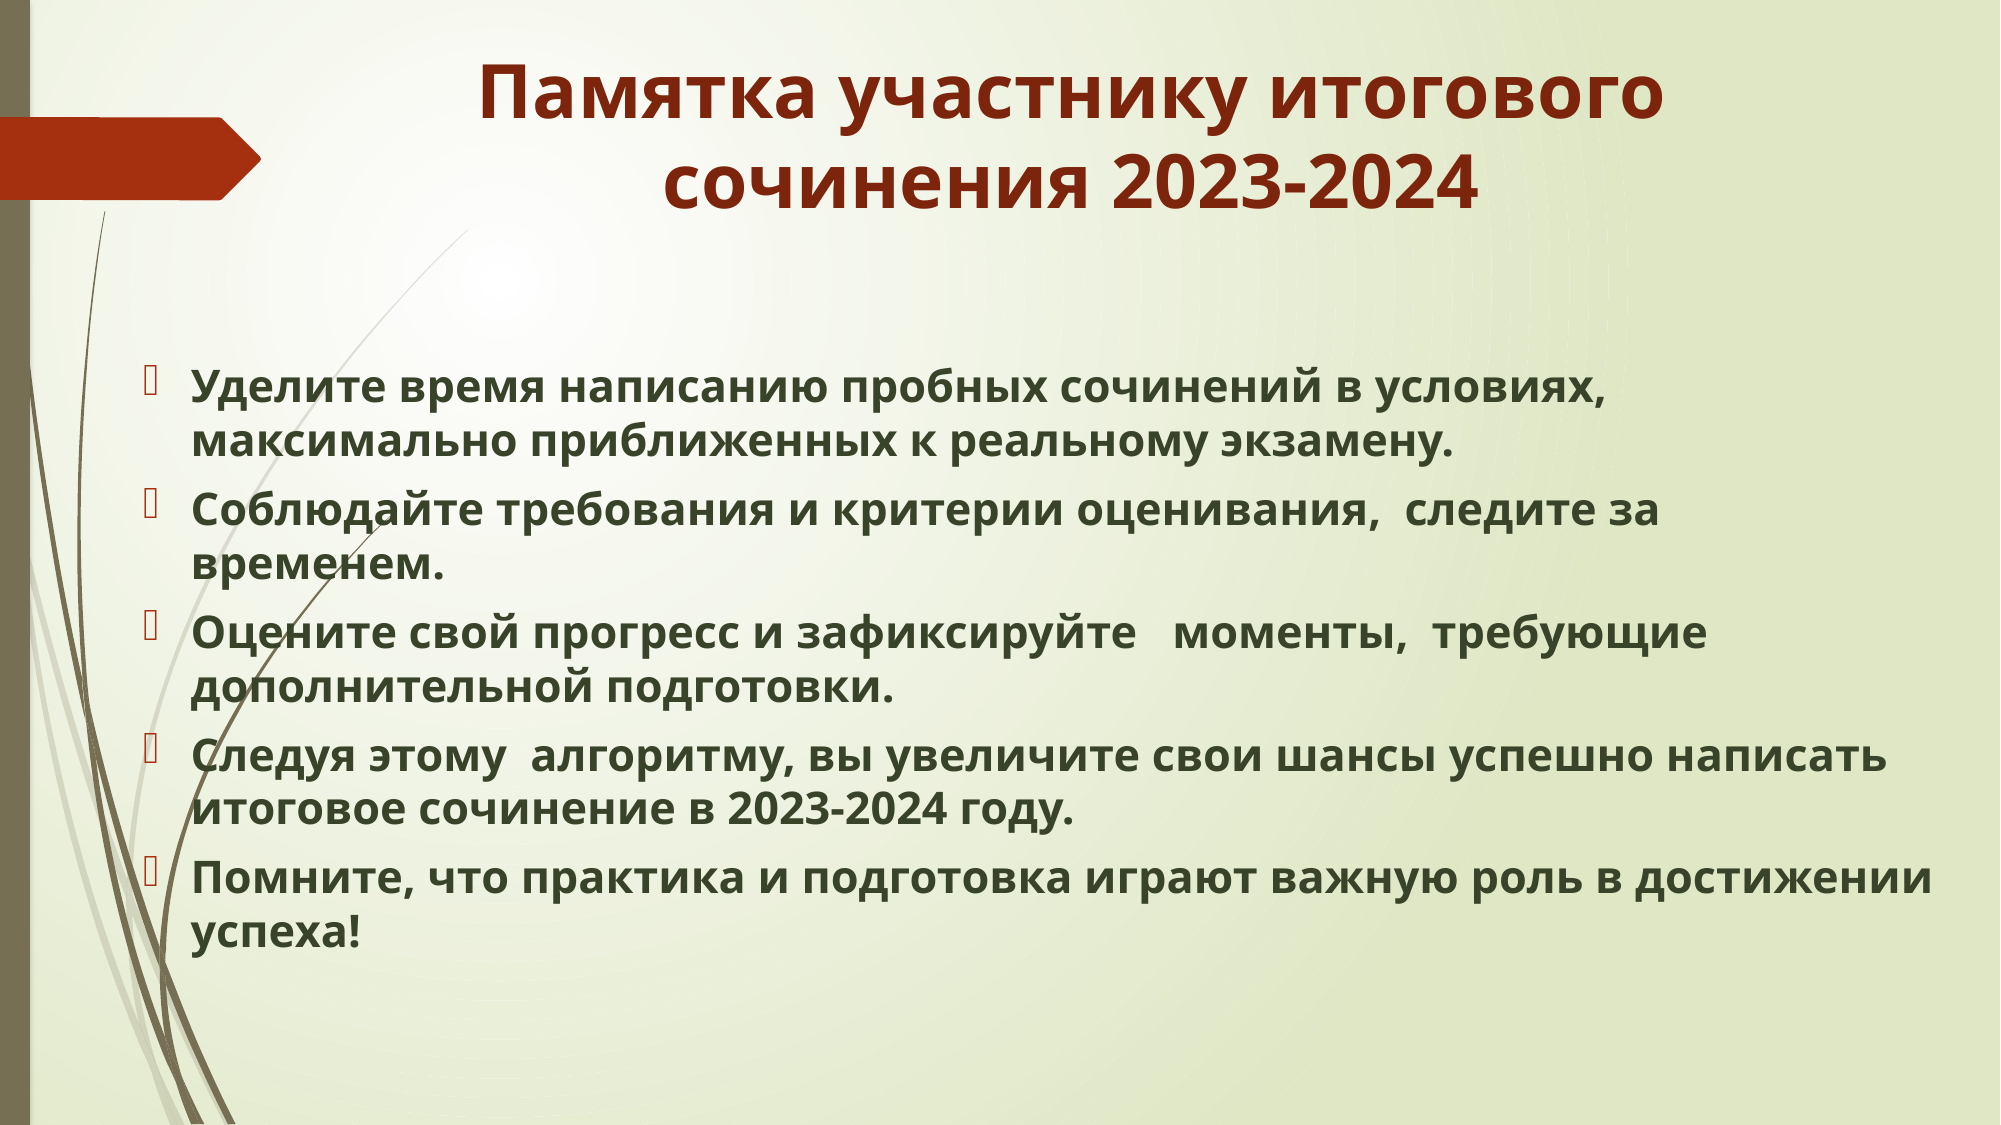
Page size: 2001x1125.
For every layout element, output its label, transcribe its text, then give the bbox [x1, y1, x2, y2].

title Памятка участнику итогового сочинения 2023-2024 [298, 36, 1846, 247]
list Уделите время написанию пробных сочинений в условиях, максимально приближенных к реальному экзамену. Соблюдайте требования и критерии оценивания, следите за временем. Оцените свой прогресс и зафиксируйте моменты, требующие дополнительной подготовки. Следуя этому алгоритму, вы увеличите свои шансы успешно написать итоговое сочинение в 2023-2024 году. Помните, что практика и подготовка играют важную роль в достижении успеха! [128, 350, 1954, 970]
